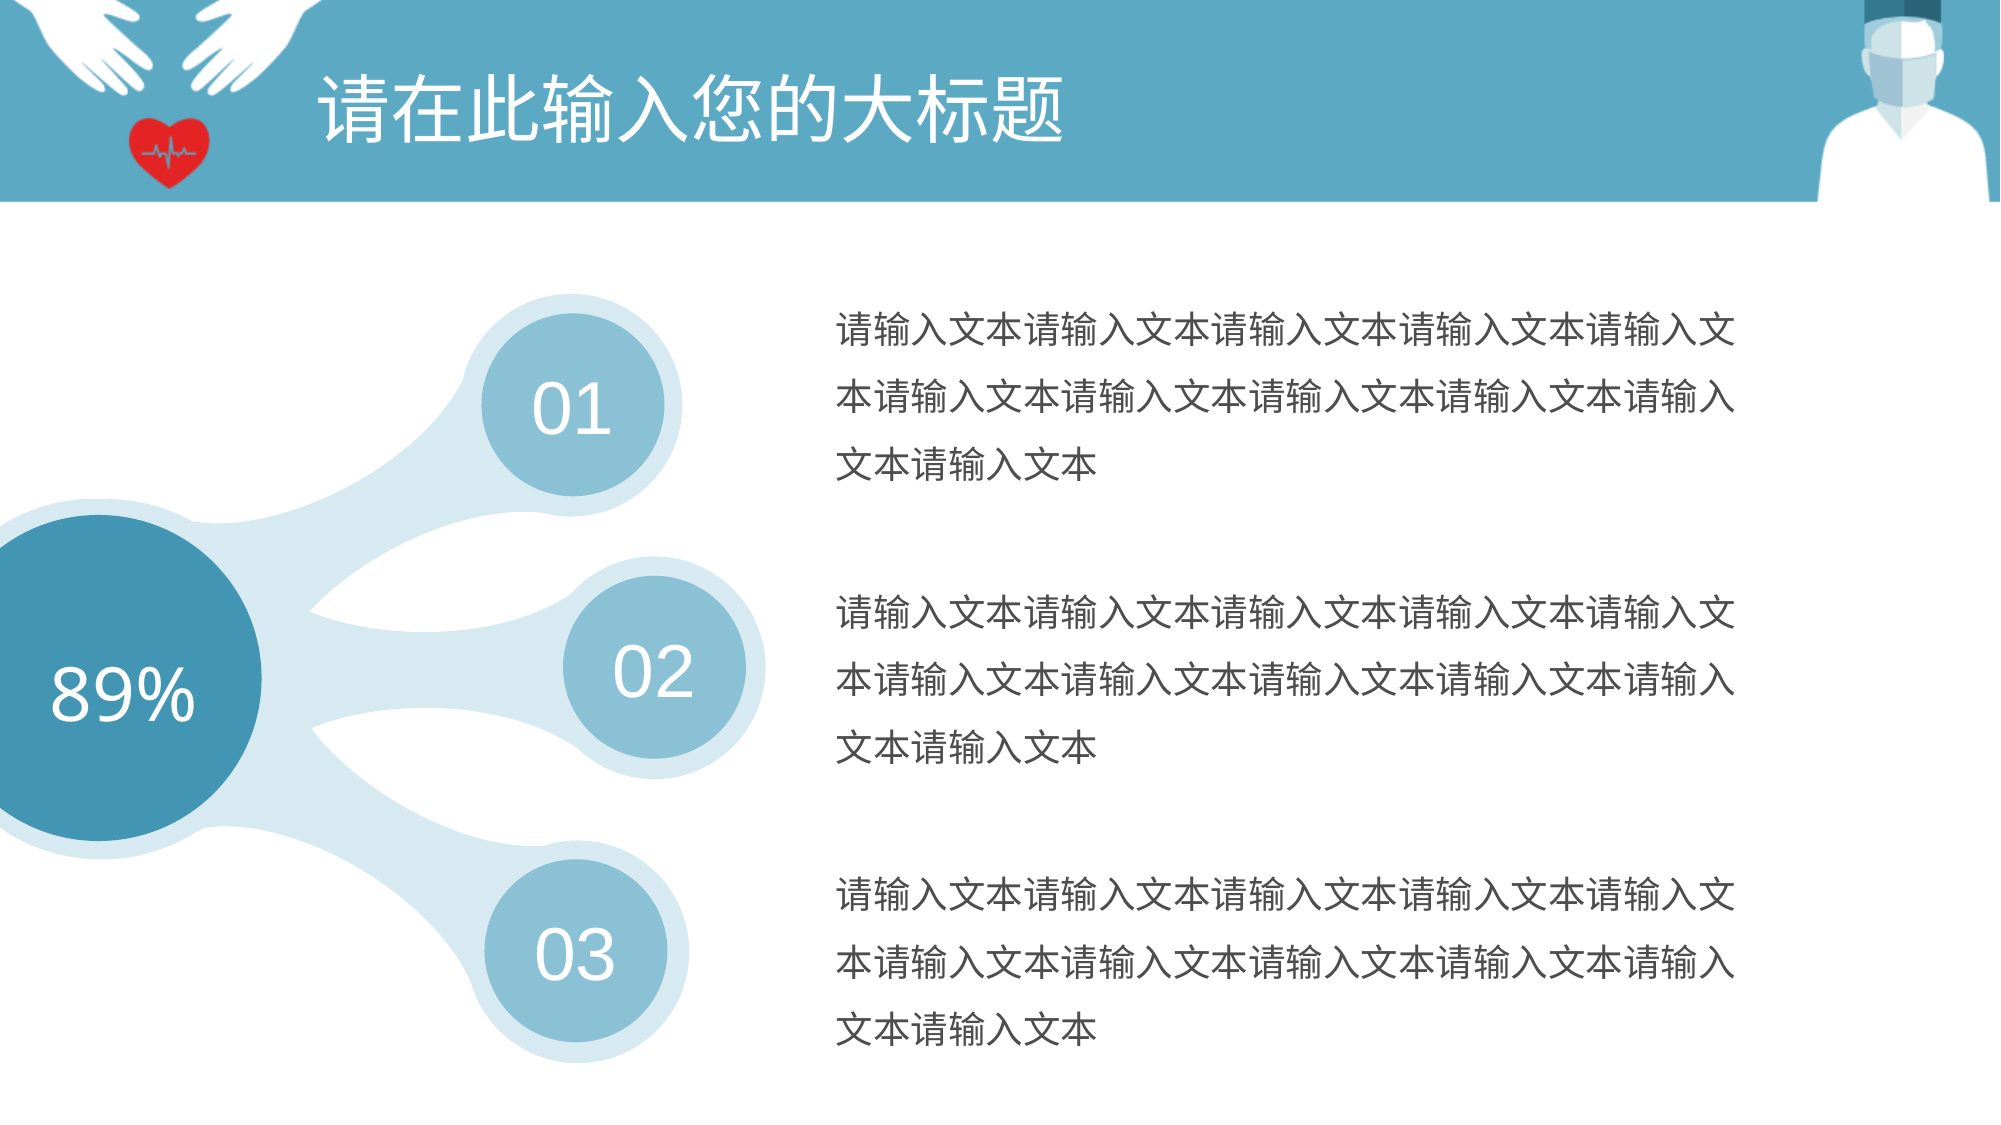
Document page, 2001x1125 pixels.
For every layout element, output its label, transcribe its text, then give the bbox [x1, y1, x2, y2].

picture [0, 0, 2000, 1125]
text_box [0, 293, 766, 1064]
text_box 请输入文本请输入文本请输入文本请输入文本请输入文本请输入文本请输入文本请输入文本请输入文本请输入文本请输入文本 [820, 279, 1771, 491]
text_box 请输入文本请输入文本请输入文本请输入文本请输入文本请输入文本请输入文本请输入文本请输入文本请输入文本请输入文本 [820, 561, 1771, 773]
text_box 01 [481, 313, 665, 497]
text_box 03 [484, 859, 668, 1043]
text_box 02 [563, 575, 746, 759]
title 请在此输入您的大标题 [300, 44, 1771, 184]
text_box 请输入文本请输入文本请输入文本请输入文本请输入文本请输入文本请输入文本请输入文本请输入文本请输入文本请输入文本 [820, 844, 1771, 1056]
text_box 89% [0, 513, 263, 843]
